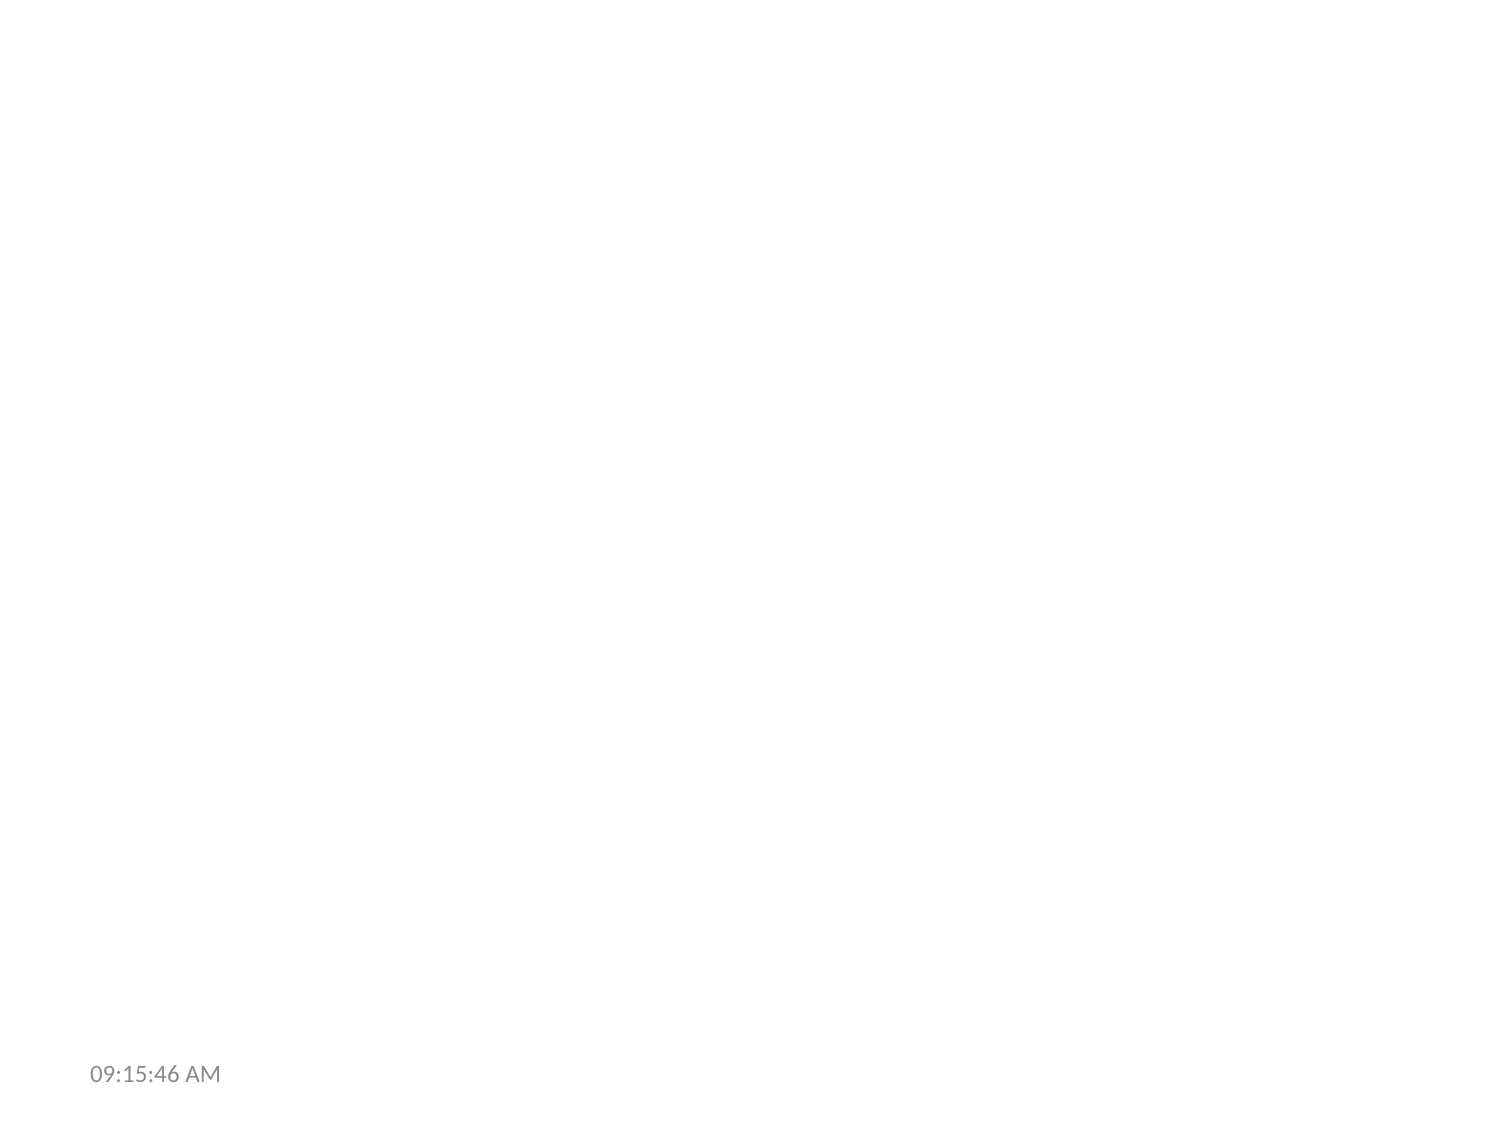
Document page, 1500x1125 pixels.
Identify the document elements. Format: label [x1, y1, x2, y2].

slide_number [75, 1042, 425, 1103]
